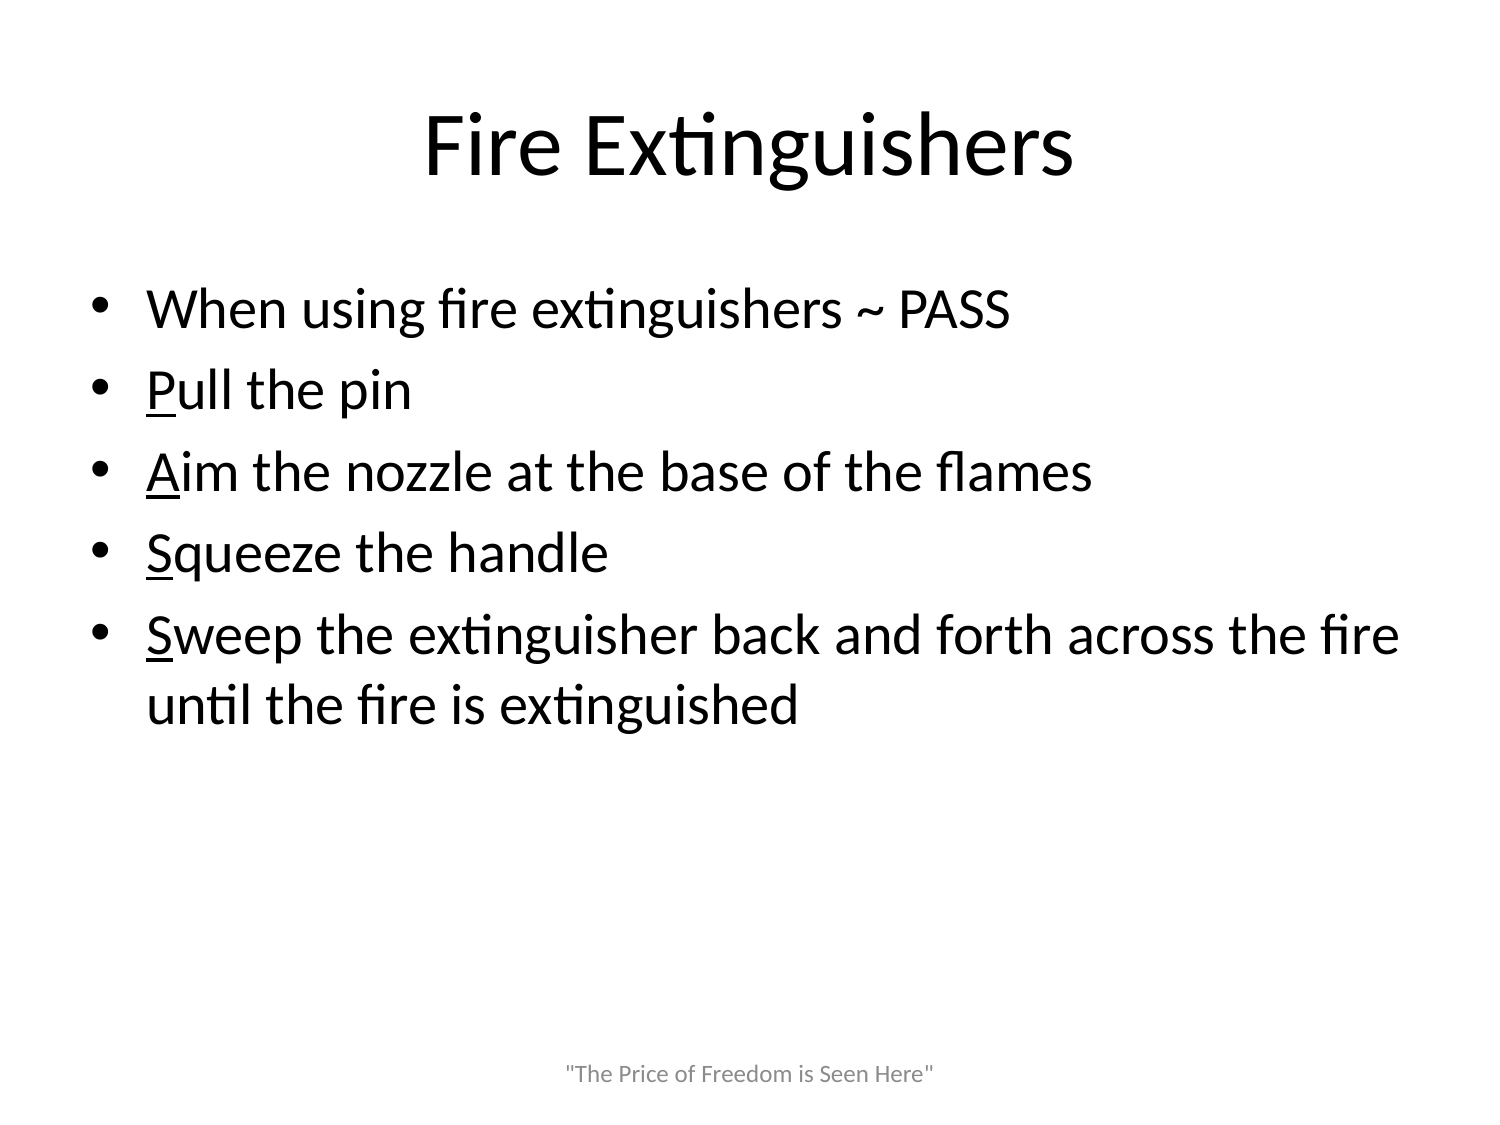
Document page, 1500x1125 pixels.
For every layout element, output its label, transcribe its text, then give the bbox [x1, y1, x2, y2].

list When using fire extinguishers ~ PASS Pull the pin Aim the nozzle at the base of the flames Squeeze the handle Sweep the extinguisher back and forth across the fire until the fire is extinguished [75, 262, 1425, 1005]
title Fire Extinguishers [75, 45, 1425, 233]
footer "The Price of Freedom is Seen Here" [512, 1042, 988, 1103]
